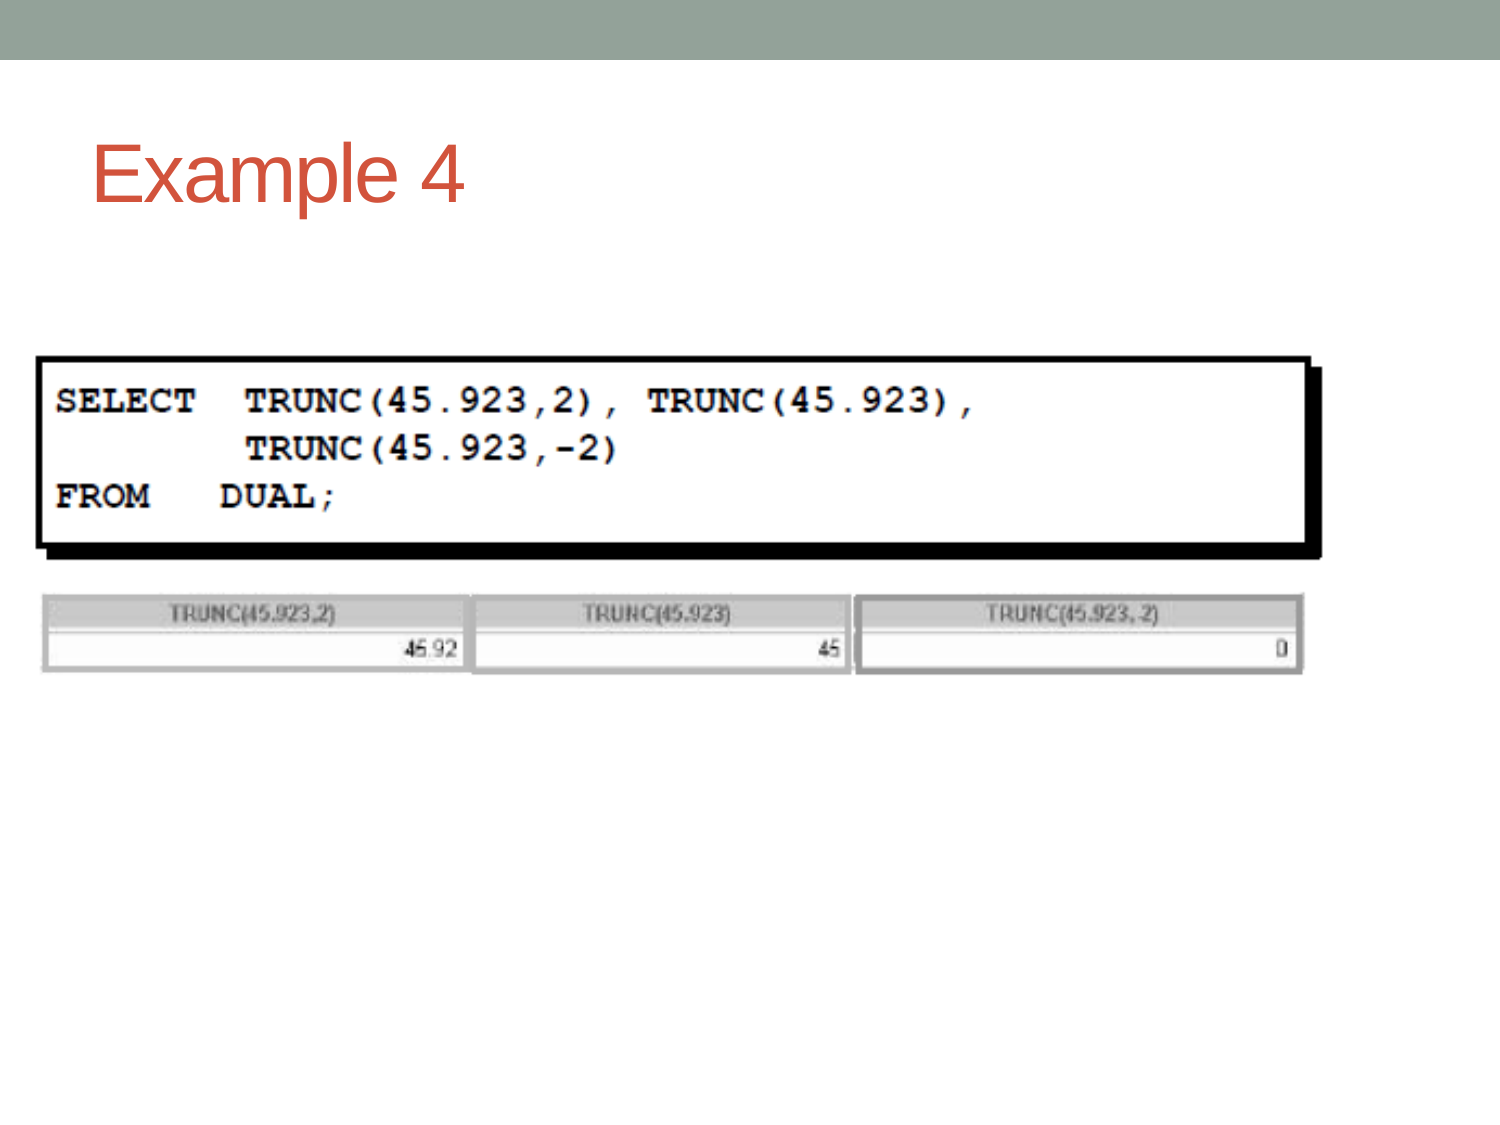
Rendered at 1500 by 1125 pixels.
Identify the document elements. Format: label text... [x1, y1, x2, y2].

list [12, 324, 1338, 694]
title Example 4 [75, 87, 1425, 250]
